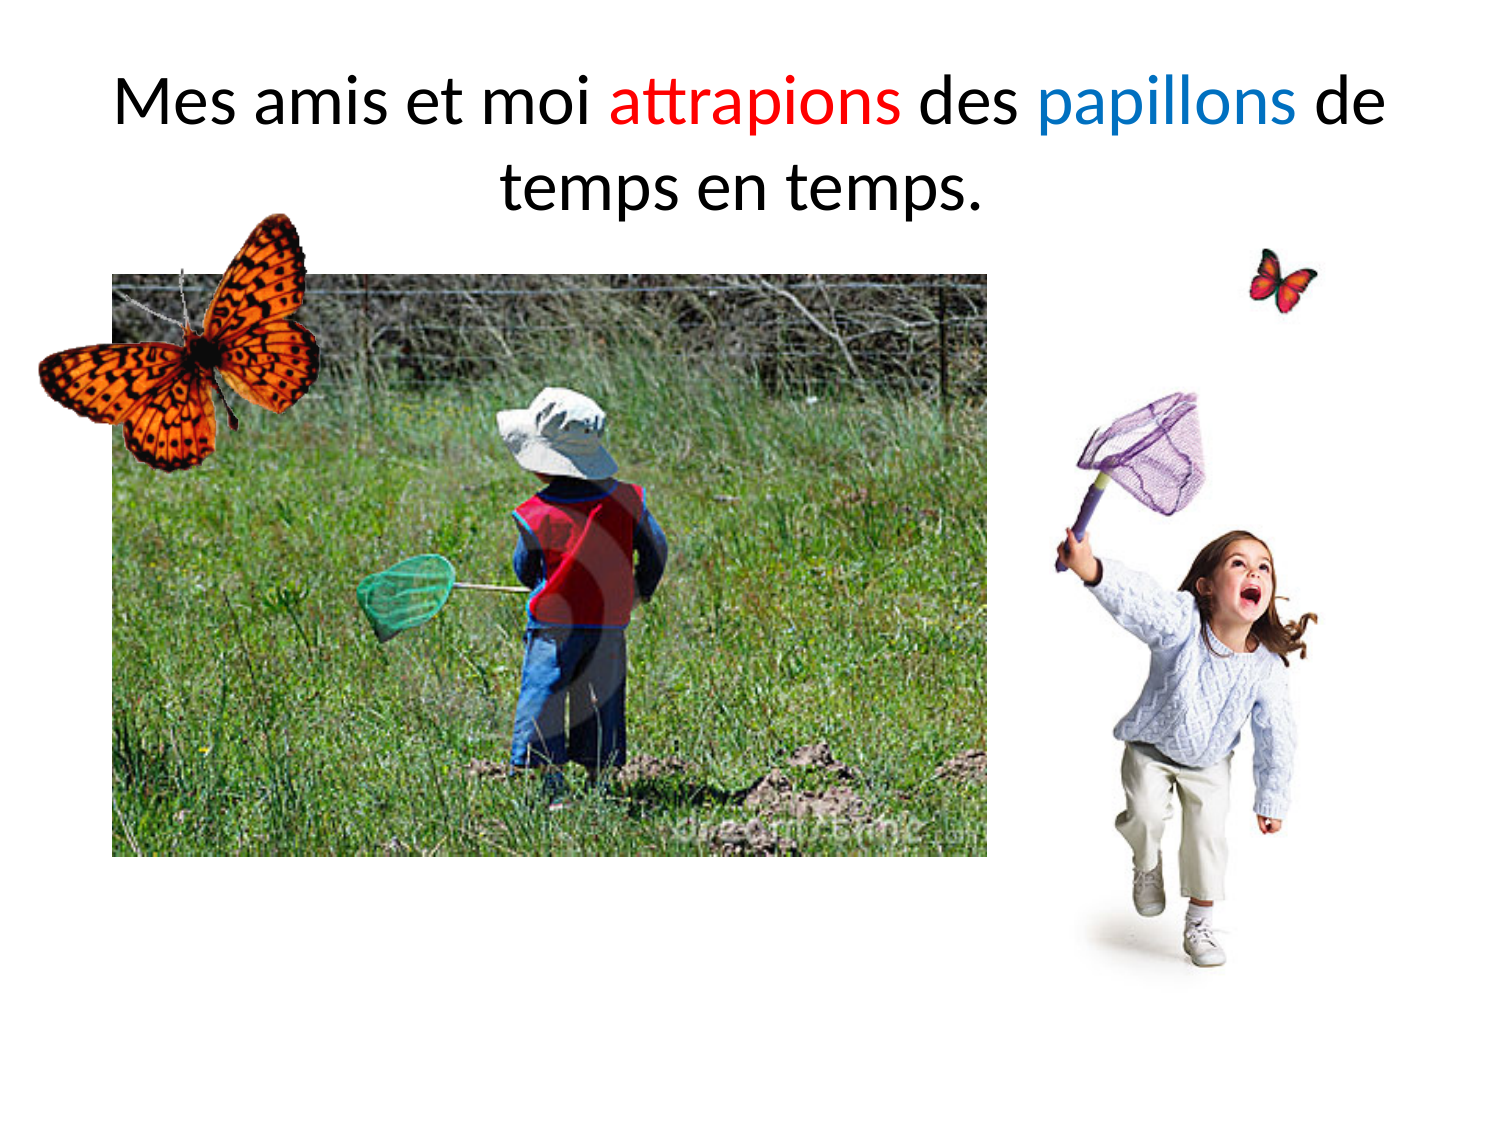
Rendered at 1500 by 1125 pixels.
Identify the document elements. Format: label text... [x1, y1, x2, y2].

title Mes amis et moi attrapions des papillons de temps en temps. [75, 45, 1425, 233]
picture [37, 212, 1457, 1054]
